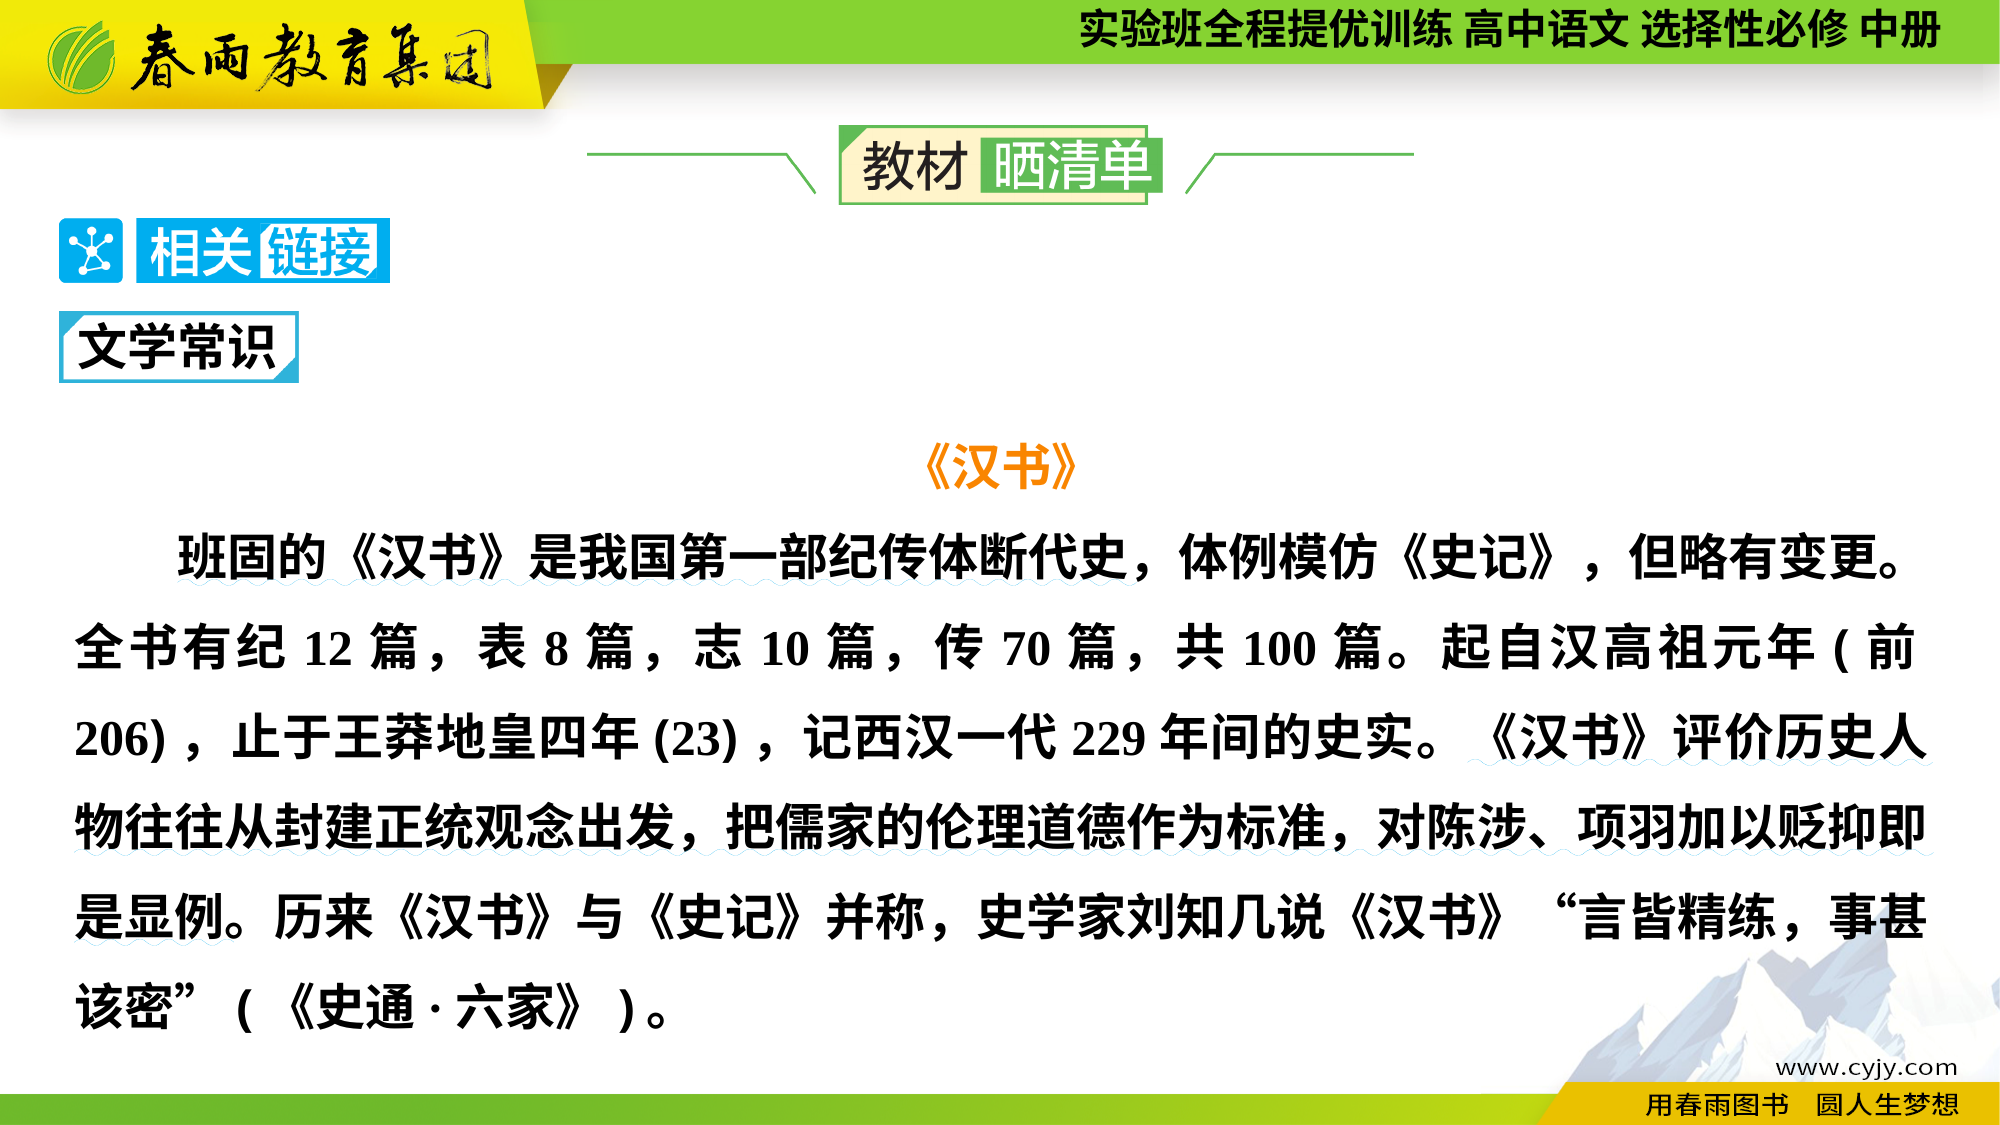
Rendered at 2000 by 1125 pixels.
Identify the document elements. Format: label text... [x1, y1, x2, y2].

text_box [58, 308, 299, 385]
picture [0, 0, 2000, 1125]
list 《汉书》 班固的《汉书》是我国第一部纪传体断代史，体例模仿《史记》，但略有变更。全书有纪12篇，表8篇，志10篇，传70篇，共100篇。起自汉高祖元年(前206)，止于王莽地皇四年(23)，记西汉一代229年间的史实。《汉书》评价历史人物往往从封建正统观念出发，把儒家的伦理道德作为标准，对陈涉、项羽加以贬抑即是显例。历来《汉书》与《史记》并称，史学家刘知几说《汉书》“言皆精练，事甚该密”(《史通·六家》)。 [59, 397, 1944, 1038]
